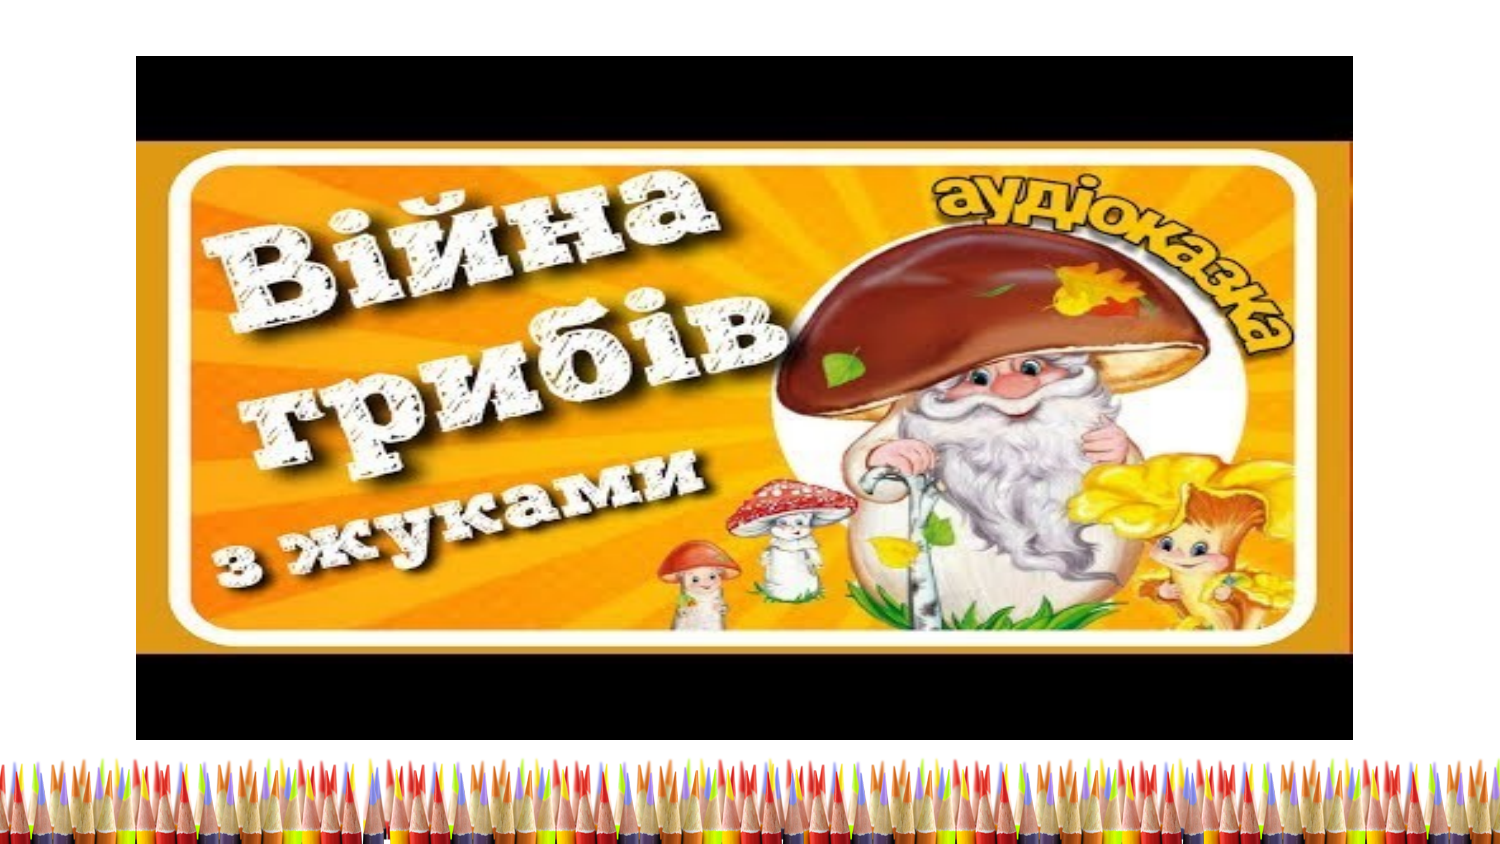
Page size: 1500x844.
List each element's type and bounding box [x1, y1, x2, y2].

picture [0, 756, 1500, 844]
text_box [135, 55, 1354, 741]
